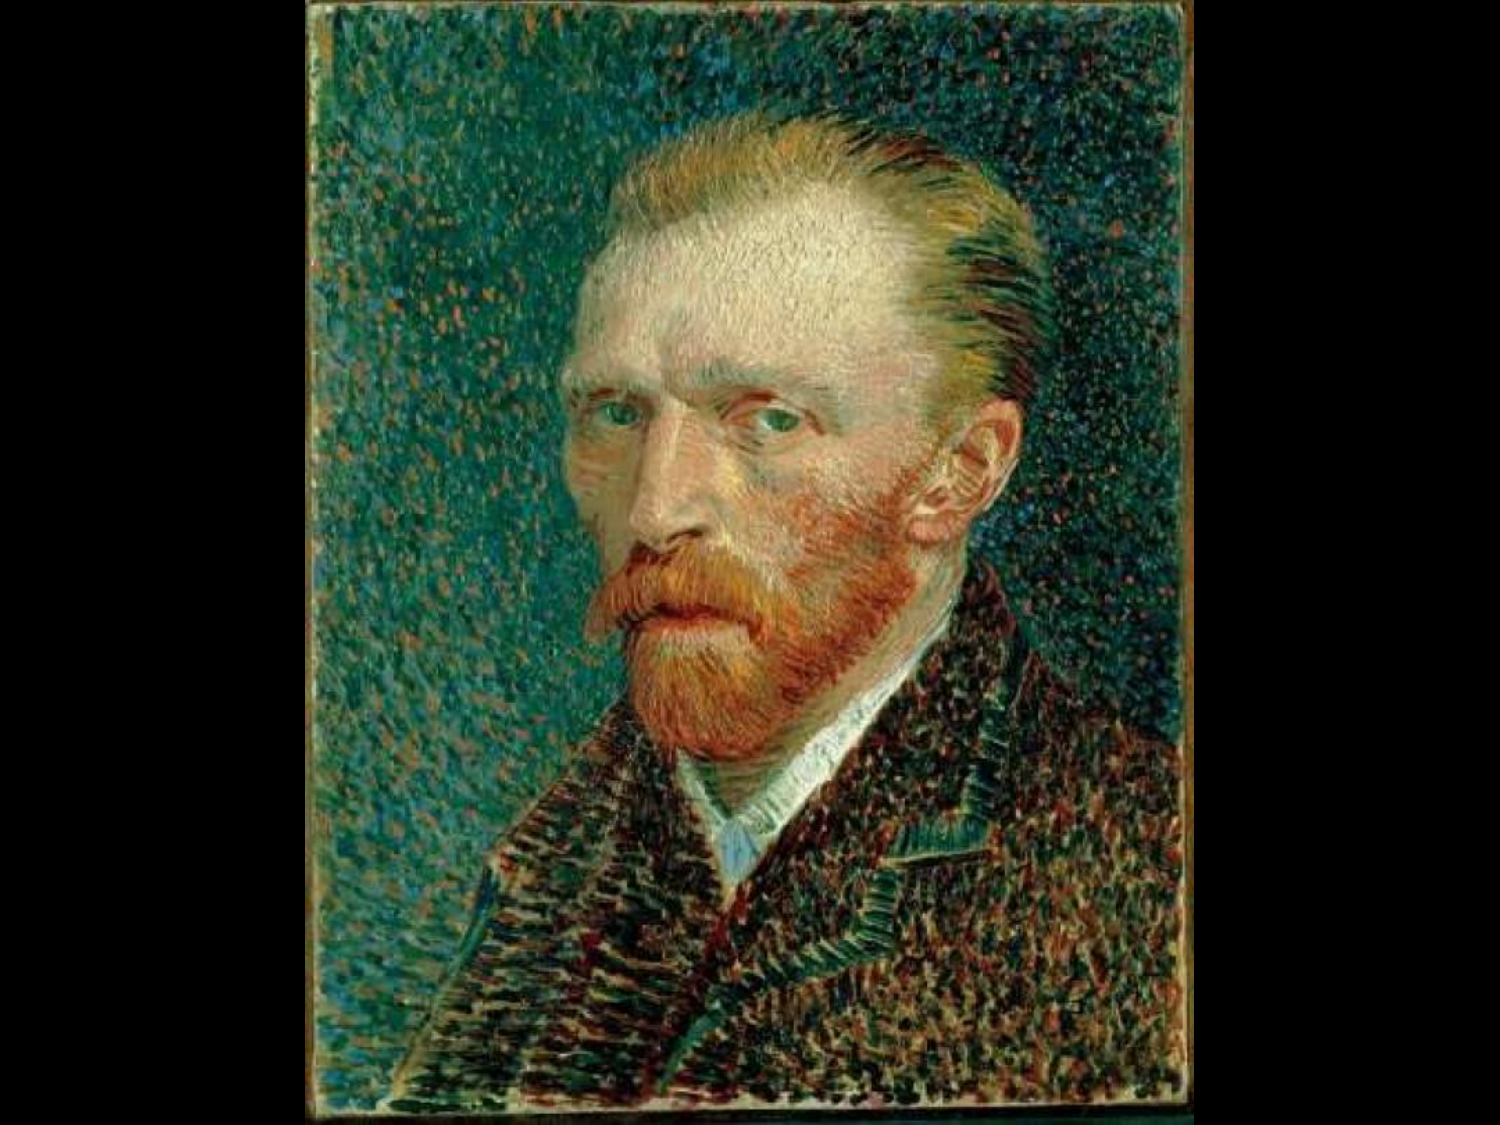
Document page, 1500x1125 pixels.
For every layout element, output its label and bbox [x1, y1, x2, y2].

picture [305, 0, 1194, 1125]
